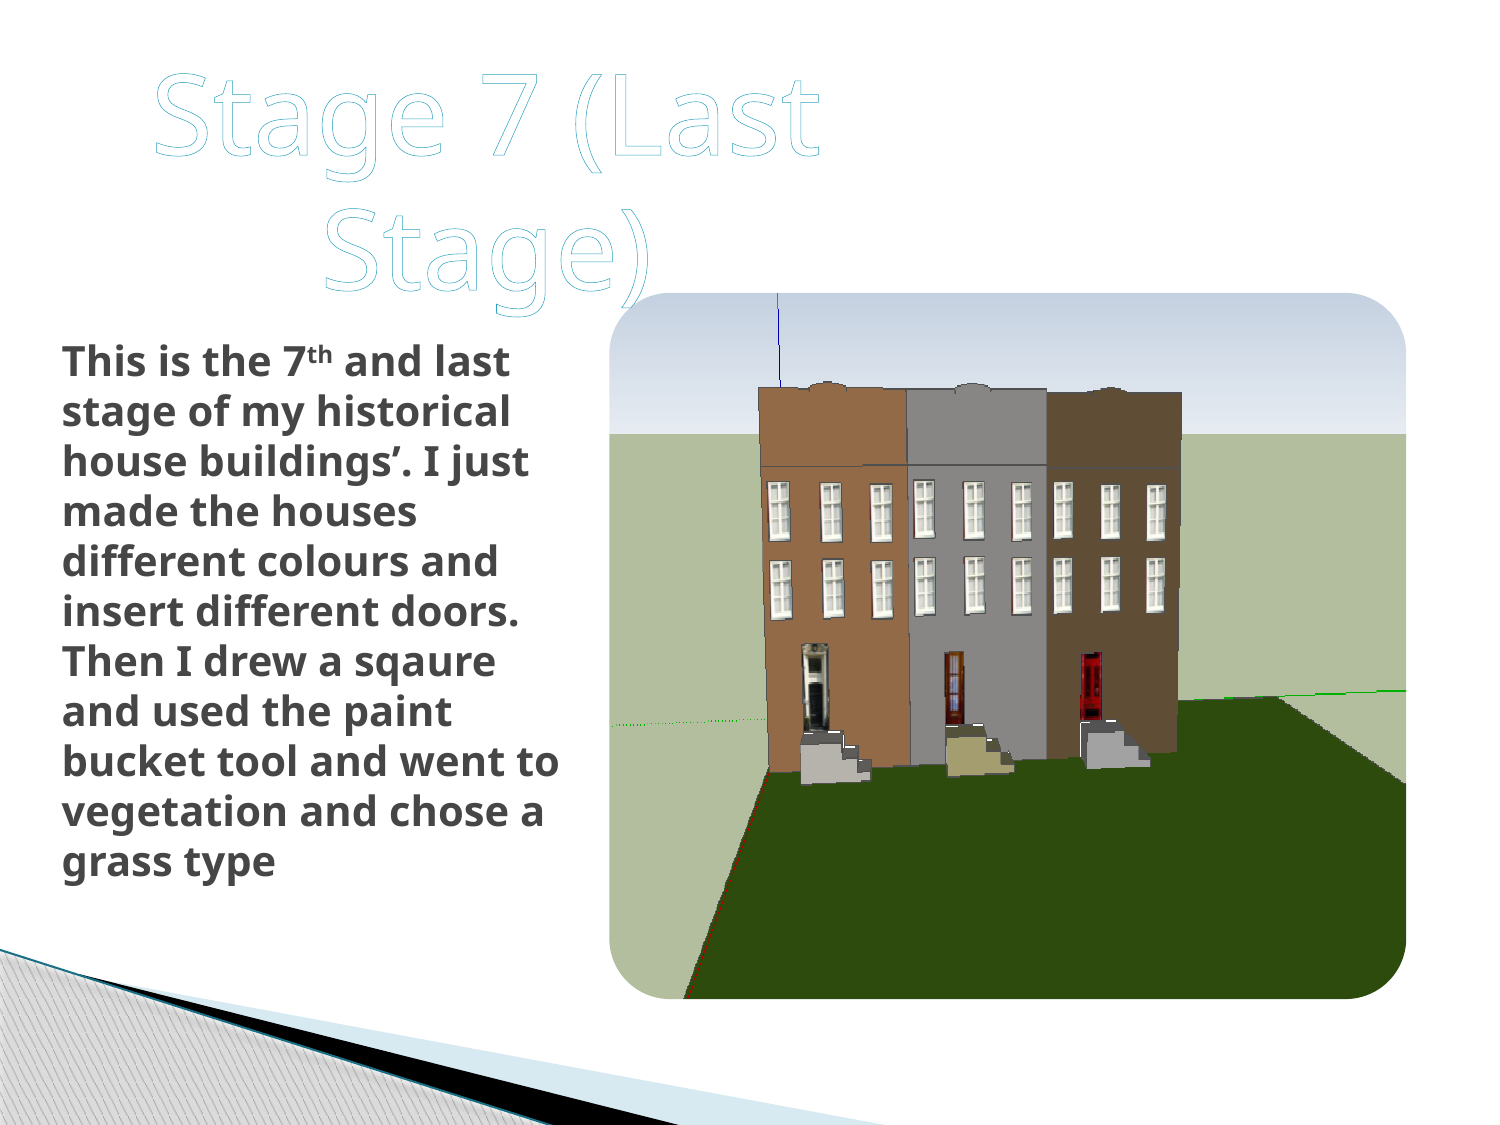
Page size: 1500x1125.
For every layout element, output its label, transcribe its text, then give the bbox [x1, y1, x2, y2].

text_box Stage 7 (Last Stage) [35, 35, 938, 321]
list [609, 292, 1407, 1000]
title This is the 7th and last stage of my historical house buildings’. I just made the houses different colours and insert different doors. Then I drew a sqaure and used the paint bucket tool and went to vegetation and chose a grass type [46, 321, 586, 903]
